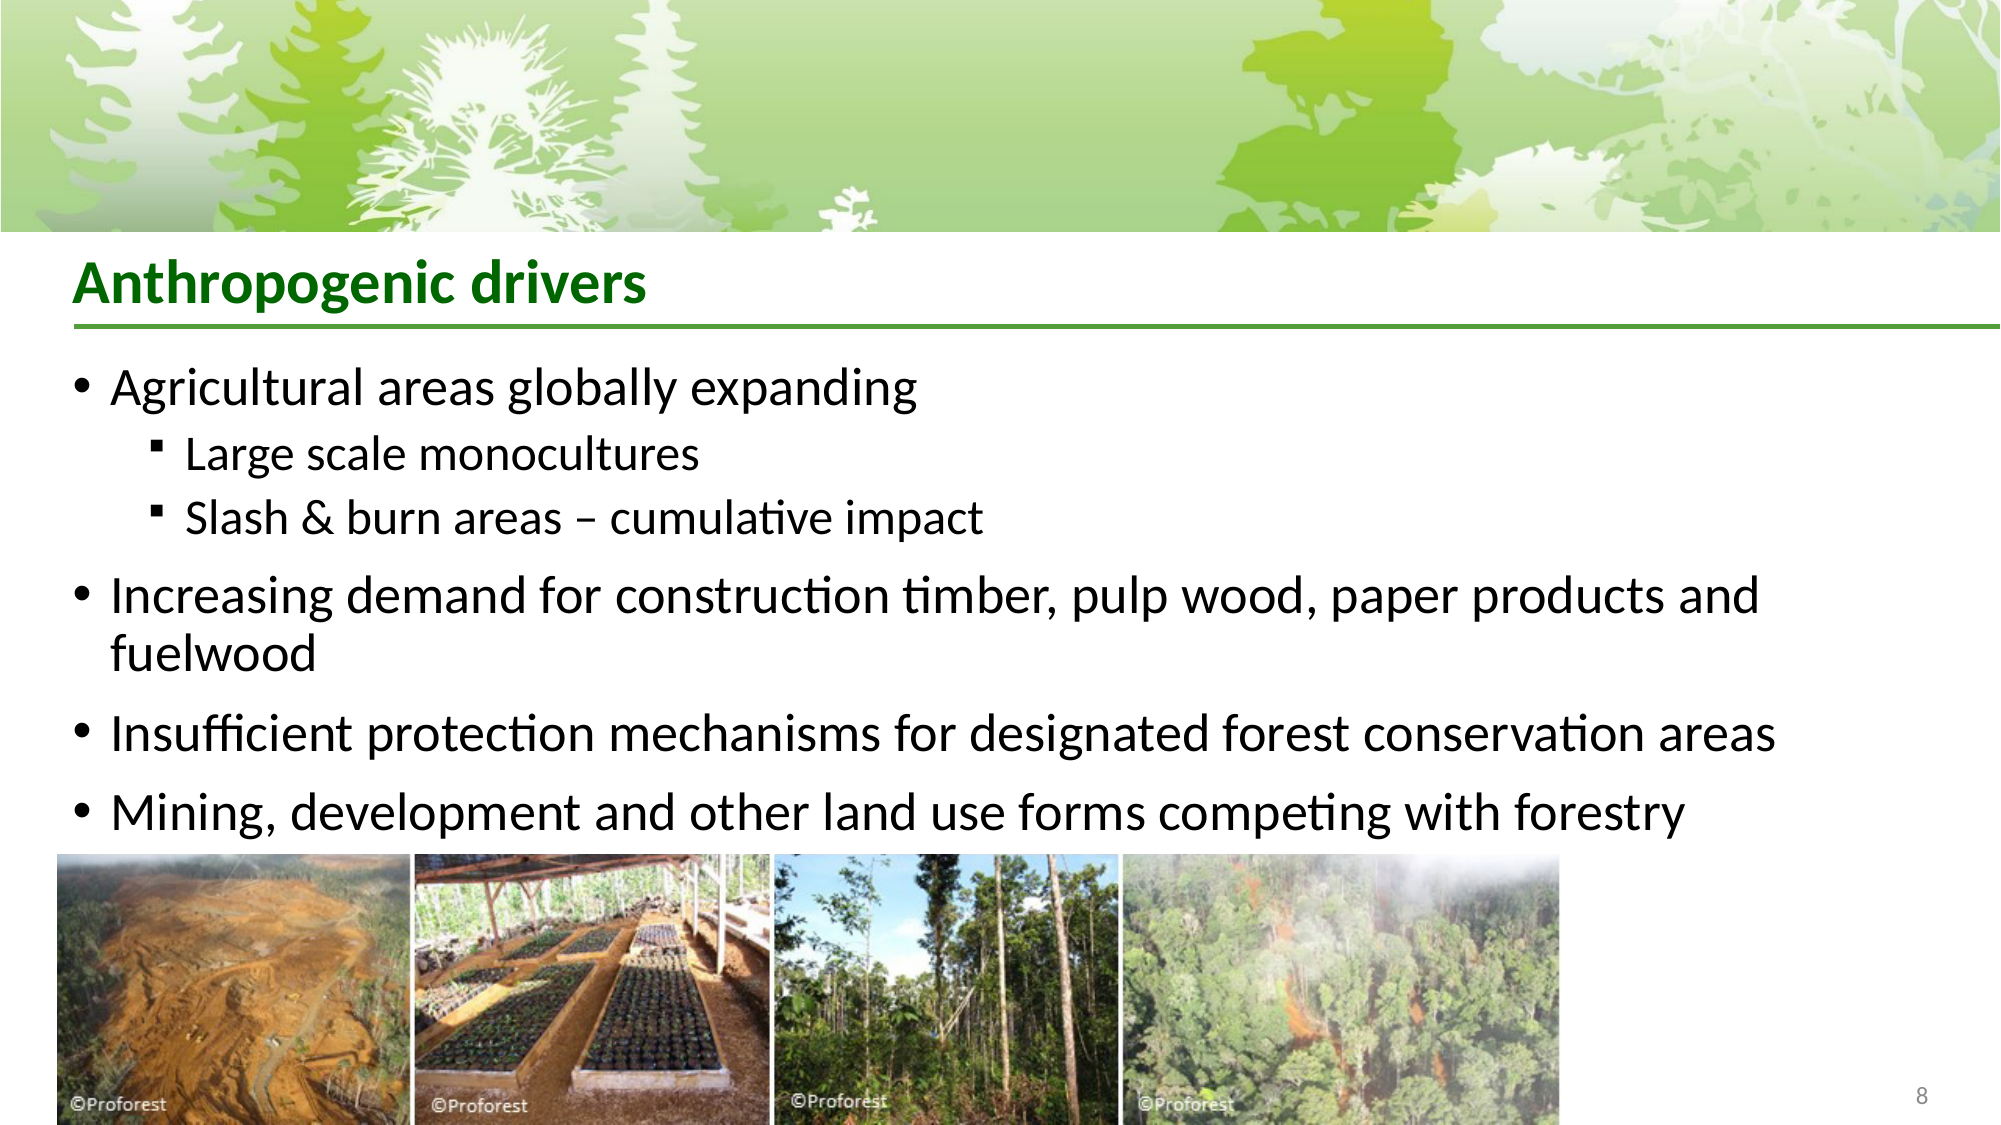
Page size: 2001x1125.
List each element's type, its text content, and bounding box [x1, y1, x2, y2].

slide_number 8 [1561, 1065, 1944, 1125]
picture [57, 854, 1561, 1125]
list Agricultural areas globally expanding Large scale monocultures Slash & burn areas – cumulative impact Increasing demand for construction timber, pulp wood, paper products and fuelwood Insufficient protection mechanisms for designated forest conservation areas Mining, development and other land use forms competing with forestry [57, 350, 1822, 1065]
title Anthropogenic drivers [57, 189, 1408, 350]
picture [0, 0, 2000, 232]
